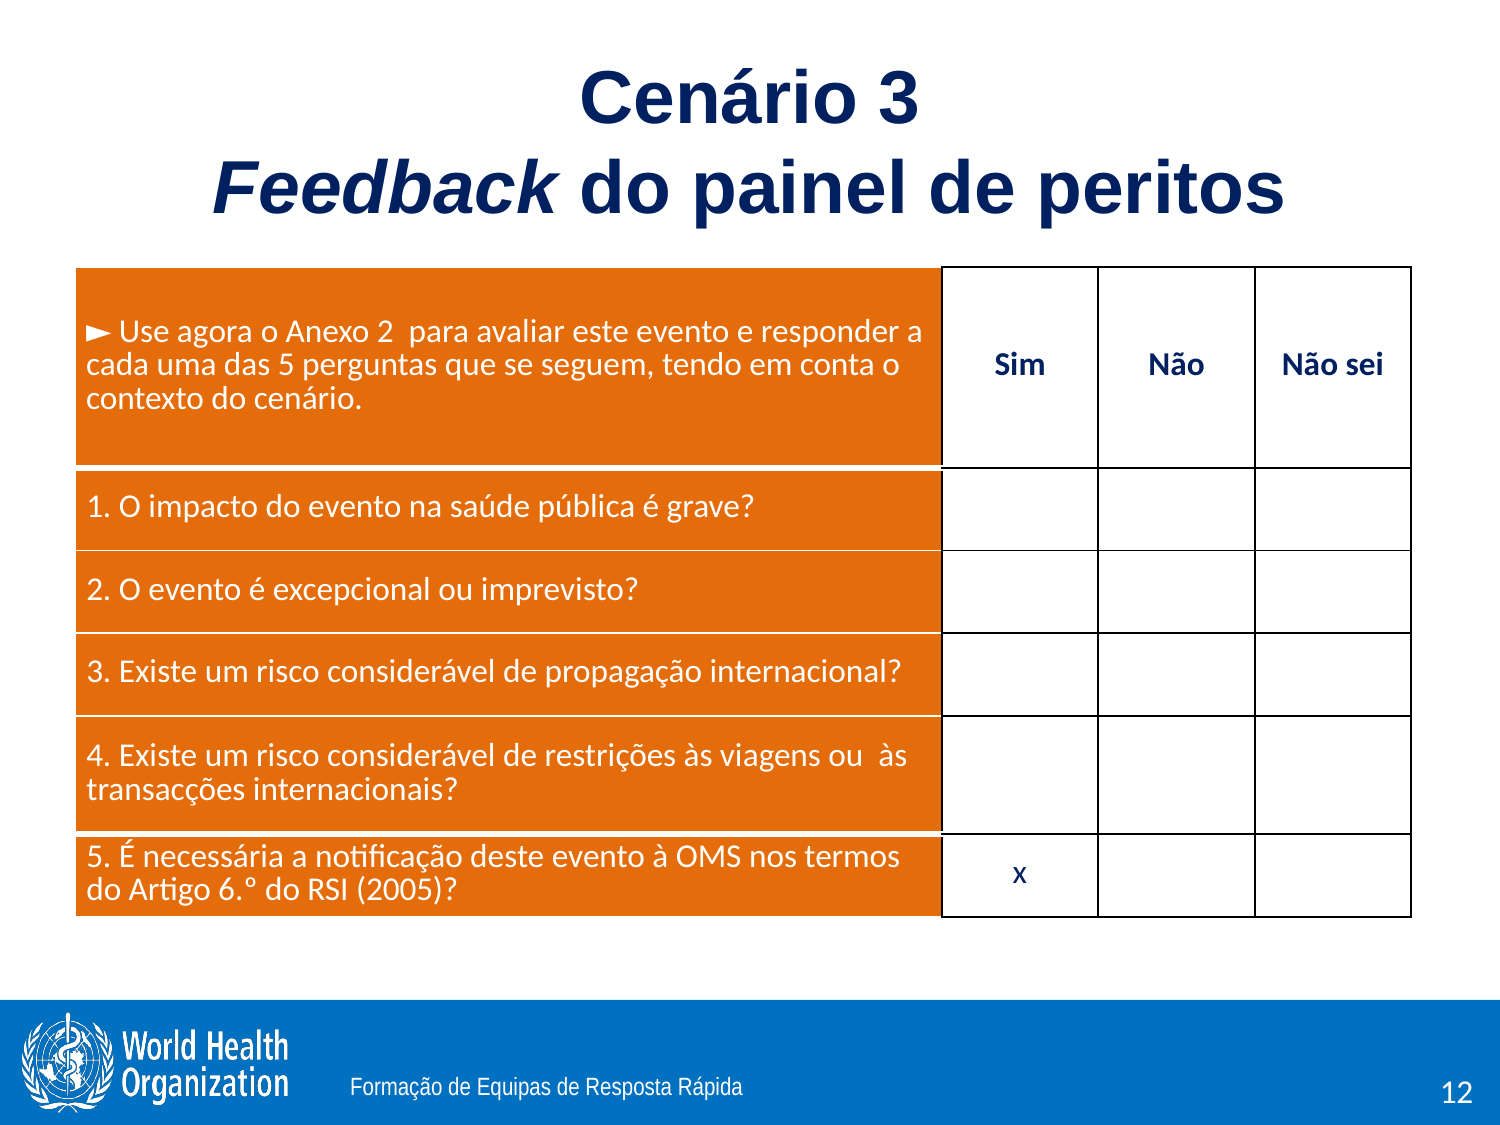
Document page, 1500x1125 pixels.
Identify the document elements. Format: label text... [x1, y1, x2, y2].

title Cenário 3 Feedback do painel de peritos [75, 45, 1425, 233]
table_header Sim [943, 268, 1097, 467]
table_cell [1256, 717, 1410, 833]
table_cell [943, 551, 1097, 632]
table_cell 5. É necessária a notificação deste evento à OMS nos termos do Artigo 6.º do RSI (2005)? [76, 837, 941, 916]
table_cell [1256, 469, 1410, 550]
table_cell [1099, 469, 1254, 550]
table_cell [1256, 835, 1410, 916]
table_cell x [943, 835, 1097, 916]
table_cell [1256, 634, 1410, 715]
table_cell 2. O evento é excepcional ou imprevisto? [76, 551, 941, 632]
table_cell [1099, 634, 1254, 715]
picture [21, 1012, 288, 1113]
table_cell [1099, 717, 1254, 833]
table_cell [1099, 551, 1254, 632]
table_cell [943, 469, 1097, 550]
table_header Não [1099, 268, 1254, 467]
table_cell [943, 634, 1097, 715]
table_cell 3. Existe um risco considerável de propagação internacional? [76, 634, 941, 715]
table_cell [1256, 551, 1410, 632]
table_header ► Use agora o Anexo 2 para avaliar este evento e responder a cada uma das 5 perguntas que se seguem, tendo em conta o contexto do cenário. [76, 268, 941, 465]
table_cell 1. O impacto do evento na saúde pública é grave? [76, 471, 941, 550]
table_cell [1099, 835, 1254, 916]
table_cell 4. Existe um risco considerável de restrições às viagens ou às transacções internacionais? [76, 717, 941, 831]
table_header Não sei [1256, 268, 1410, 467]
table_cell [943, 717, 1097, 833]
